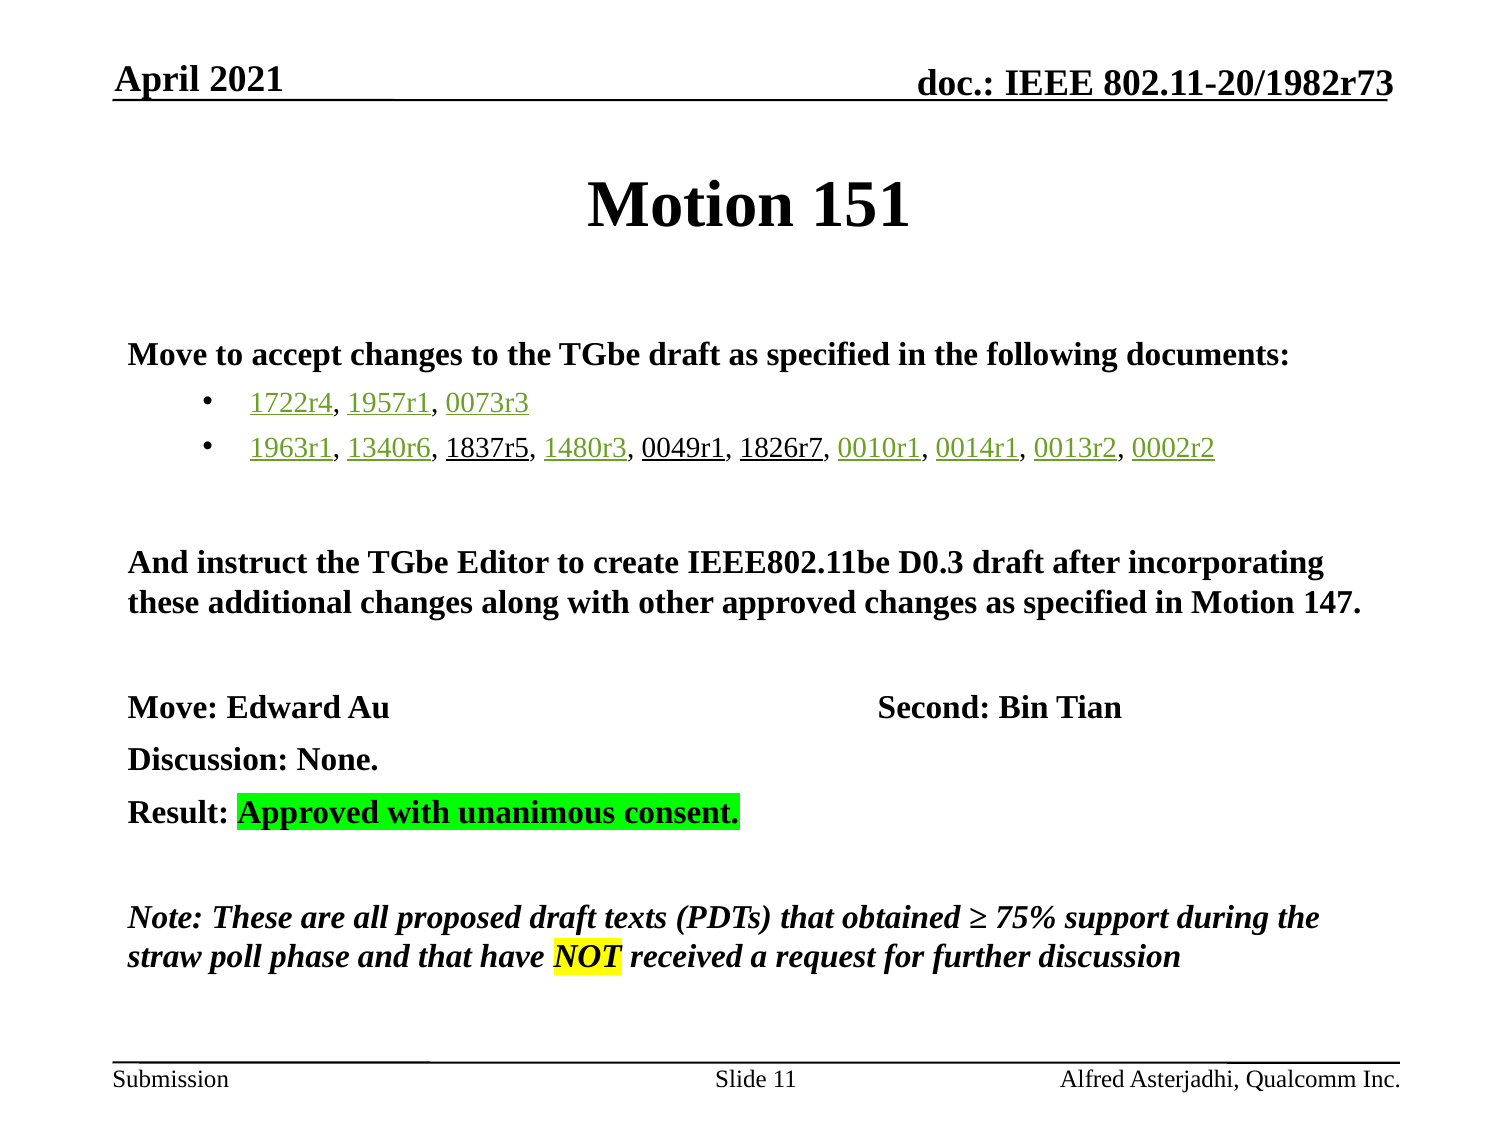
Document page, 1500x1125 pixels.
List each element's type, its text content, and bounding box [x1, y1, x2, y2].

slide_number Slide 11 [712, 1061, 800, 1123]
footer Alfred Asterjadhi, Qualcomm Inc. [878, 1061, 1402, 1093]
list Move to accept changes to the TGbe draft as specified in the following documents: 1722r4, 1957r1, 0073r3 1963r1, 1340r6, 1837r5, 1480r3, 0049r1, 1826r7, 0010r1, 0014r1, 0013r2, 0002r2 And instruct the TGbe Editor to create IEEE802.11be D0.3 draft after incorporating these additional changes along with other approved changes as specified in Motion 147. Move: Edward Au Second: Bin Tian Discussion: None. Result: Approved with unanimous consent. Note: These are all proposed draft texts (PDTs) that obtained ≥ 75% support during the straw poll phase and that have NOT received a request for further discussion [112, 324, 1388, 1000]
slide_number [114, 54, 423, 100]
title Motion 151 [112, 112, 1388, 288]
